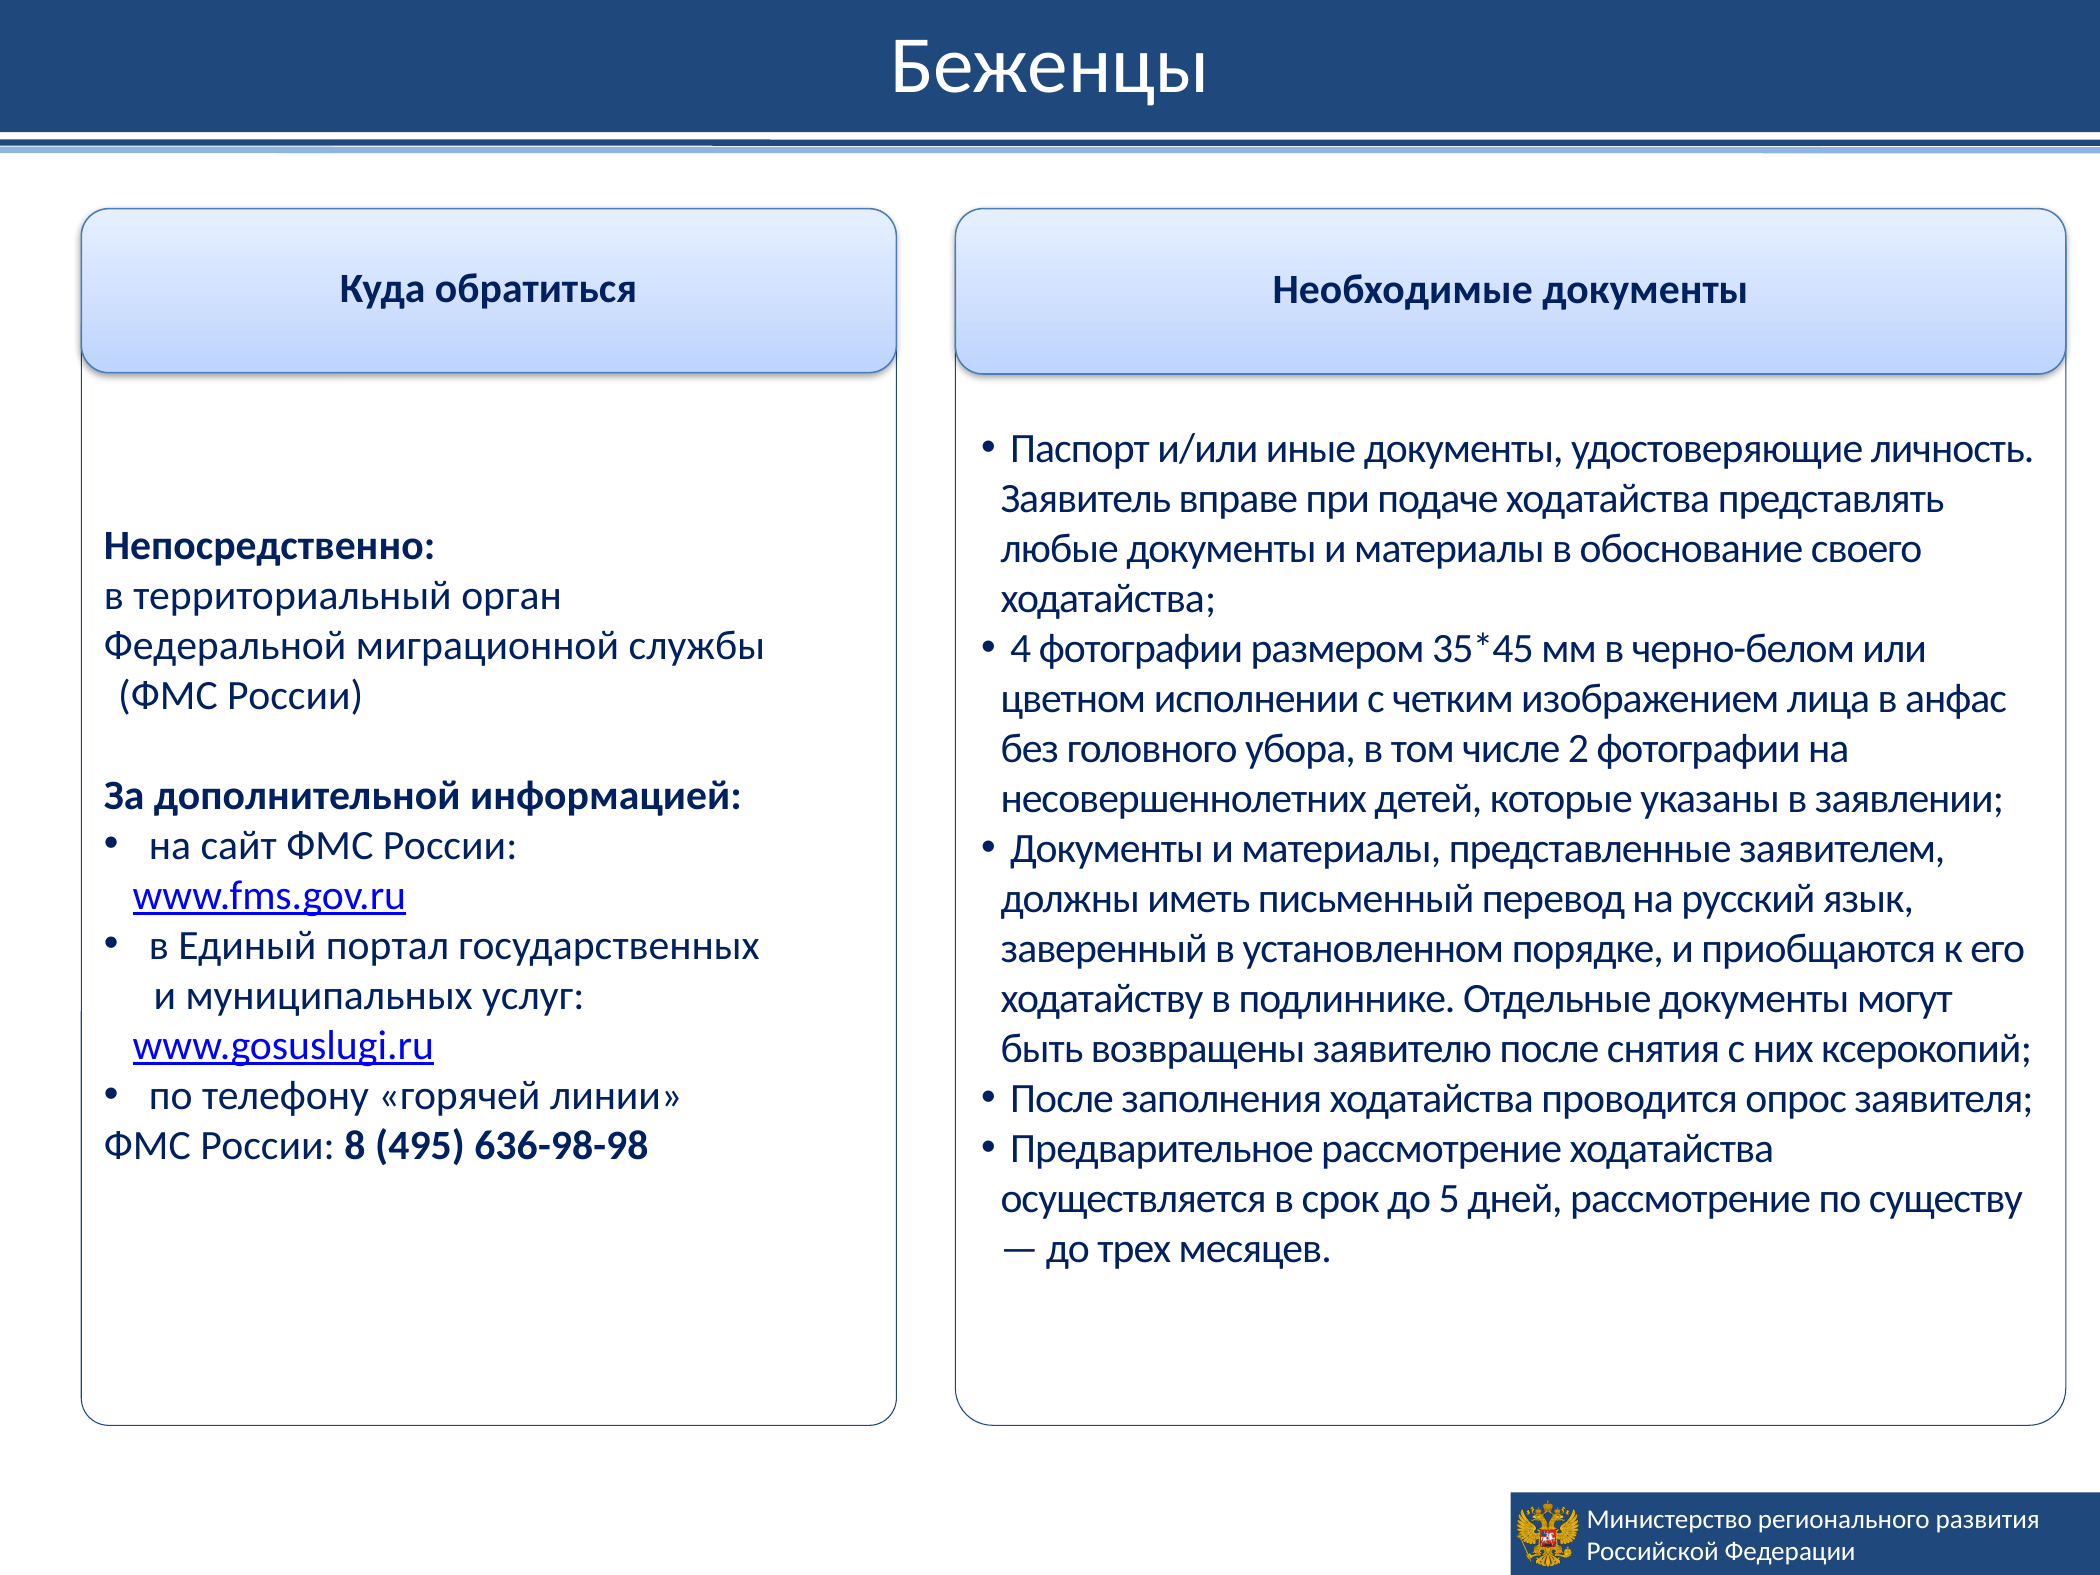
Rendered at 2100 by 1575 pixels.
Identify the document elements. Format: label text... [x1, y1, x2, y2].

picture [1516, 1500, 1579, 1567]
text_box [81, 208, 897, 1426]
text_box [955, 208, 2067, 1426]
text_box Беженцы [0, 0, 2100, 134]
